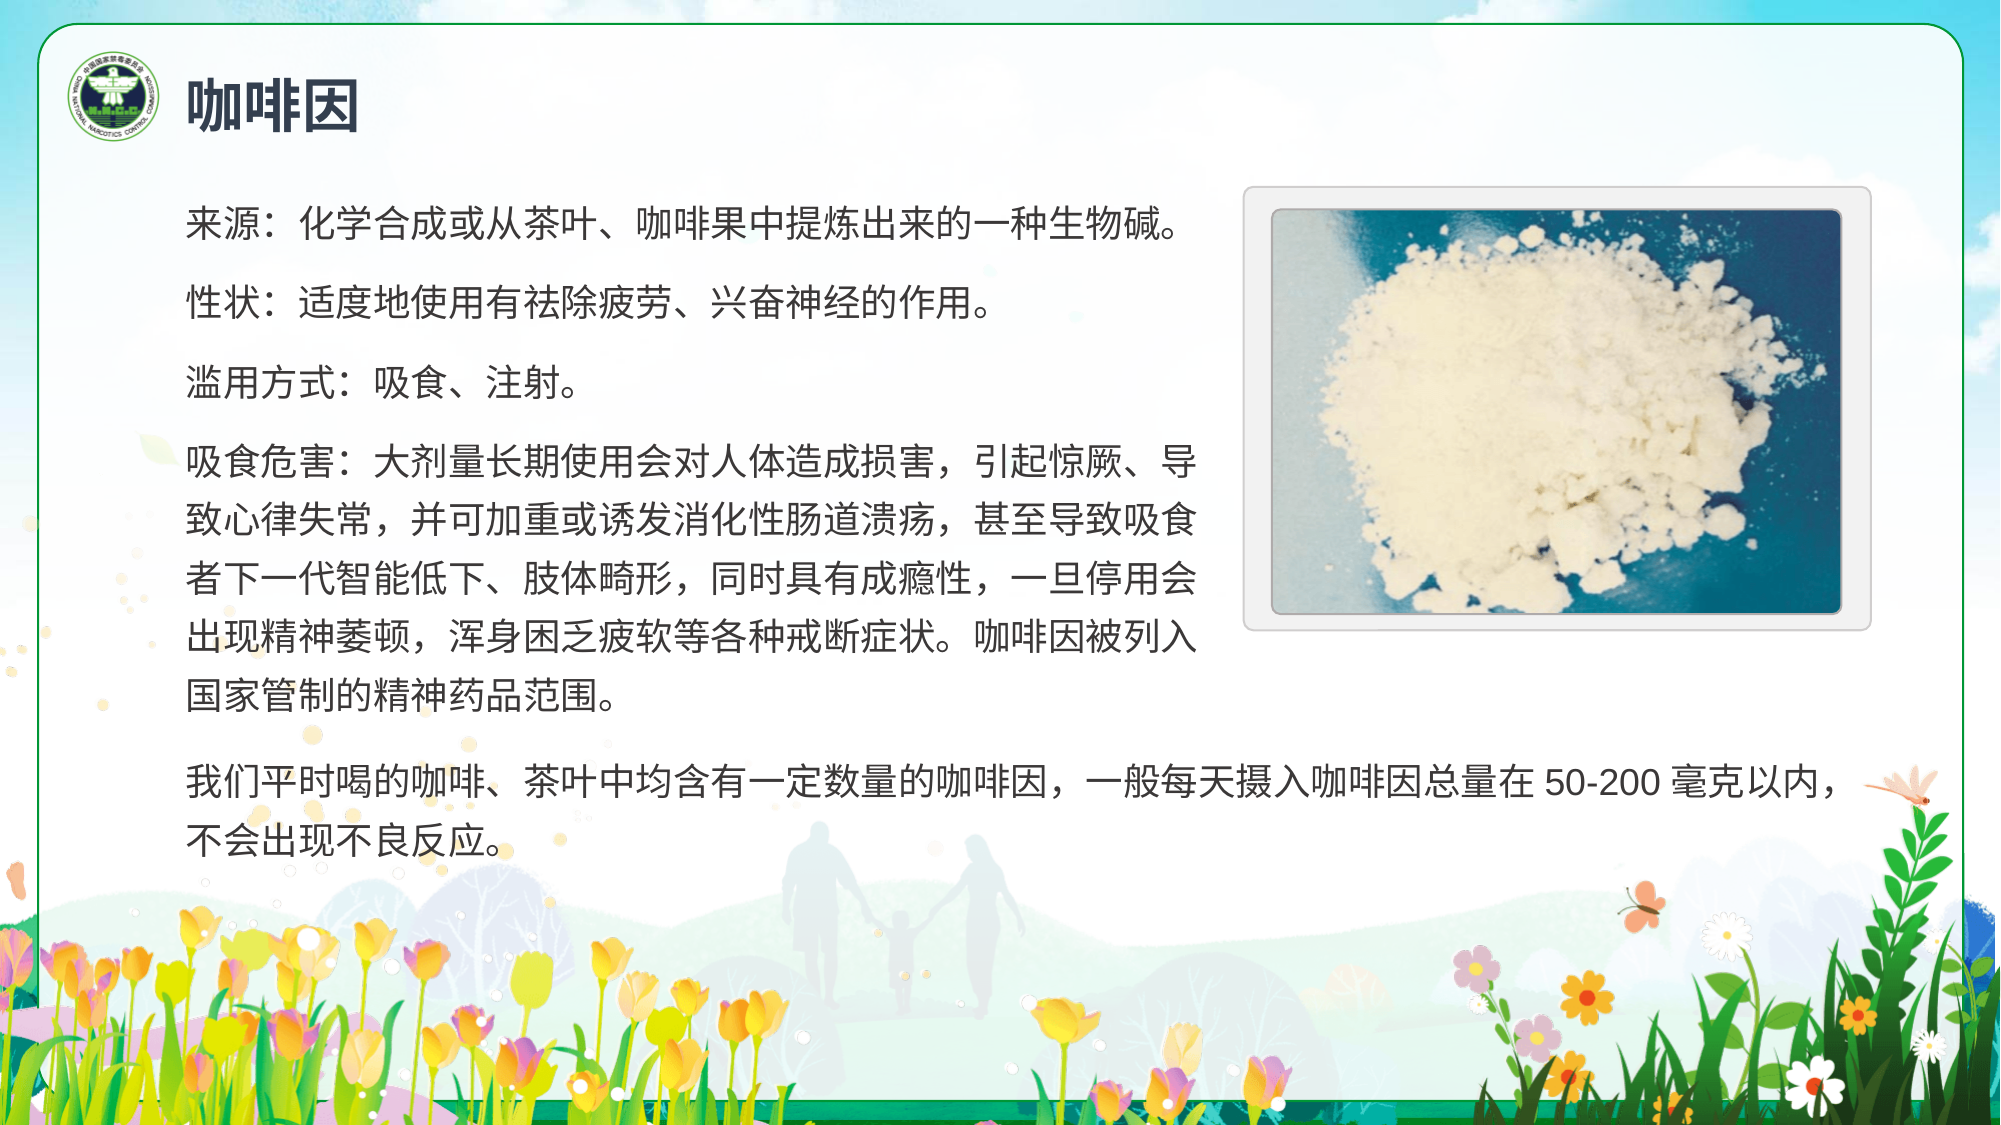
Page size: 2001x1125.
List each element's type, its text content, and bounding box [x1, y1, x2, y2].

picture [0, 0, 2001, 1125]
text_box 咖啡因 [170, 61, 1103, 148]
text_box 我们平时喝的咖啡、茶叶中均含有一定数量的咖啡因，一般每天摄入咖啡因总量在50-200毫克以内，不会出现不良反应。 [170, 737, 1873, 865]
text_box 来源：化学合成或从茶叶、咖啡果中提炼出来的一种生物碱。 性状：适度地使用有祛除疲劳、兴奋神经的作用。 滥用方式：吸食、注射。 吸食危害：大剂量长期使用会对人体造成损害，引起惊厥、导致心律失常，并可加重或诱发消化性肠道溃疡，甚至导致吸食者下一代智能低下、肢体畸形，同时具有成瘾性，一旦停用会出现精神萎顿，浑身困乏疲软等各种戒断症状。咖啡因被列入国家管制的精神药品范围。 [170, 179, 1244, 599]
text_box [1243, 186, 1871, 631]
